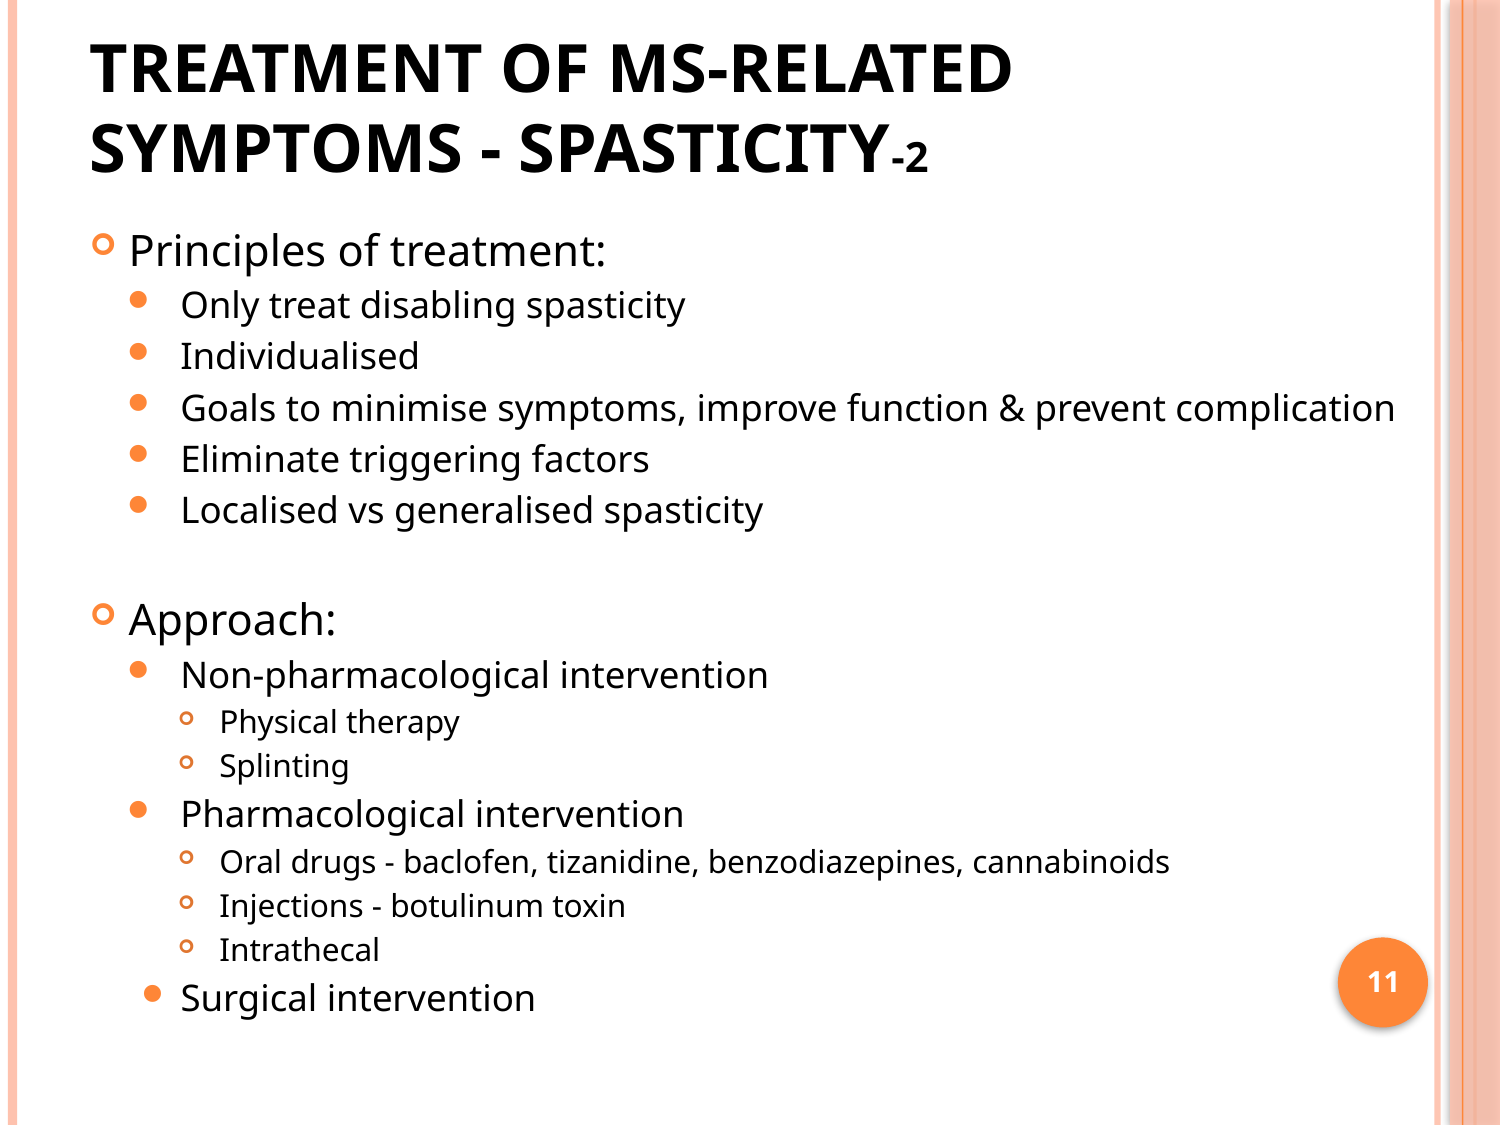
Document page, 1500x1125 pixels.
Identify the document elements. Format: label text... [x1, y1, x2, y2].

list Principles of treatment: Only treat disabling spasticity Individualised Goals to minimise symptoms, improve function & prevent complication Eliminate triggering factors Localised vs generalised spasticity Approach: Non-pharmacological intervention Physical therapy Splinting Pharmacological intervention Oral drugs - baclofen, tizanidine, benzodiazepines, cannabinoids Injections - botulinum toxin Intrathecal Surgical intervention [75, 215, 1414, 1063]
slide_number 11 [1333, 940, 1434, 1027]
title Treatment of MS-related symptoms - Spasticity-2 [75, 40, 1396, 194]
